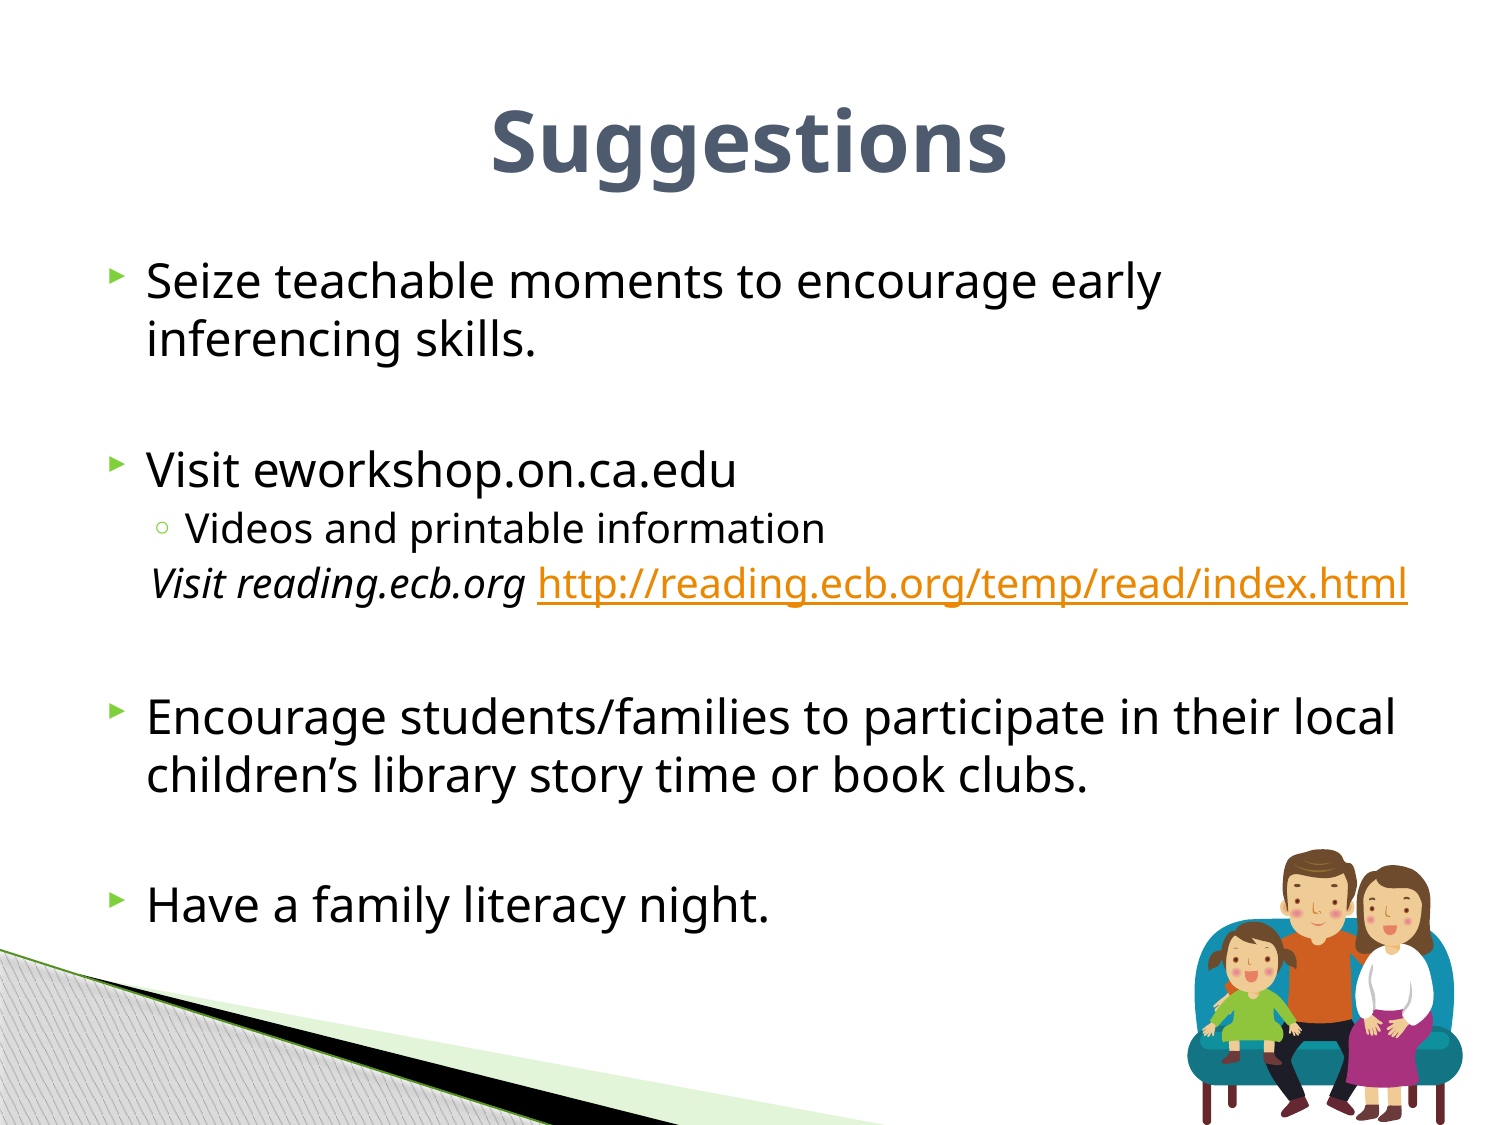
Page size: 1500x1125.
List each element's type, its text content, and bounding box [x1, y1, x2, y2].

picture [1187, 848, 1463, 1125]
list Seize teachable moments to encourage early inferencing skills. Visit eworkshop.on.ca.edu Videos and printable information Visit reading.ecb.org http://reading.ecb.org/temp/read/index.html Encourage students/families to participate in their local children’s library story time or book clubs. Have a family literacy night. [74, 242, 1426, 986]
title Suggestions [75, 45, 1425, 233]
